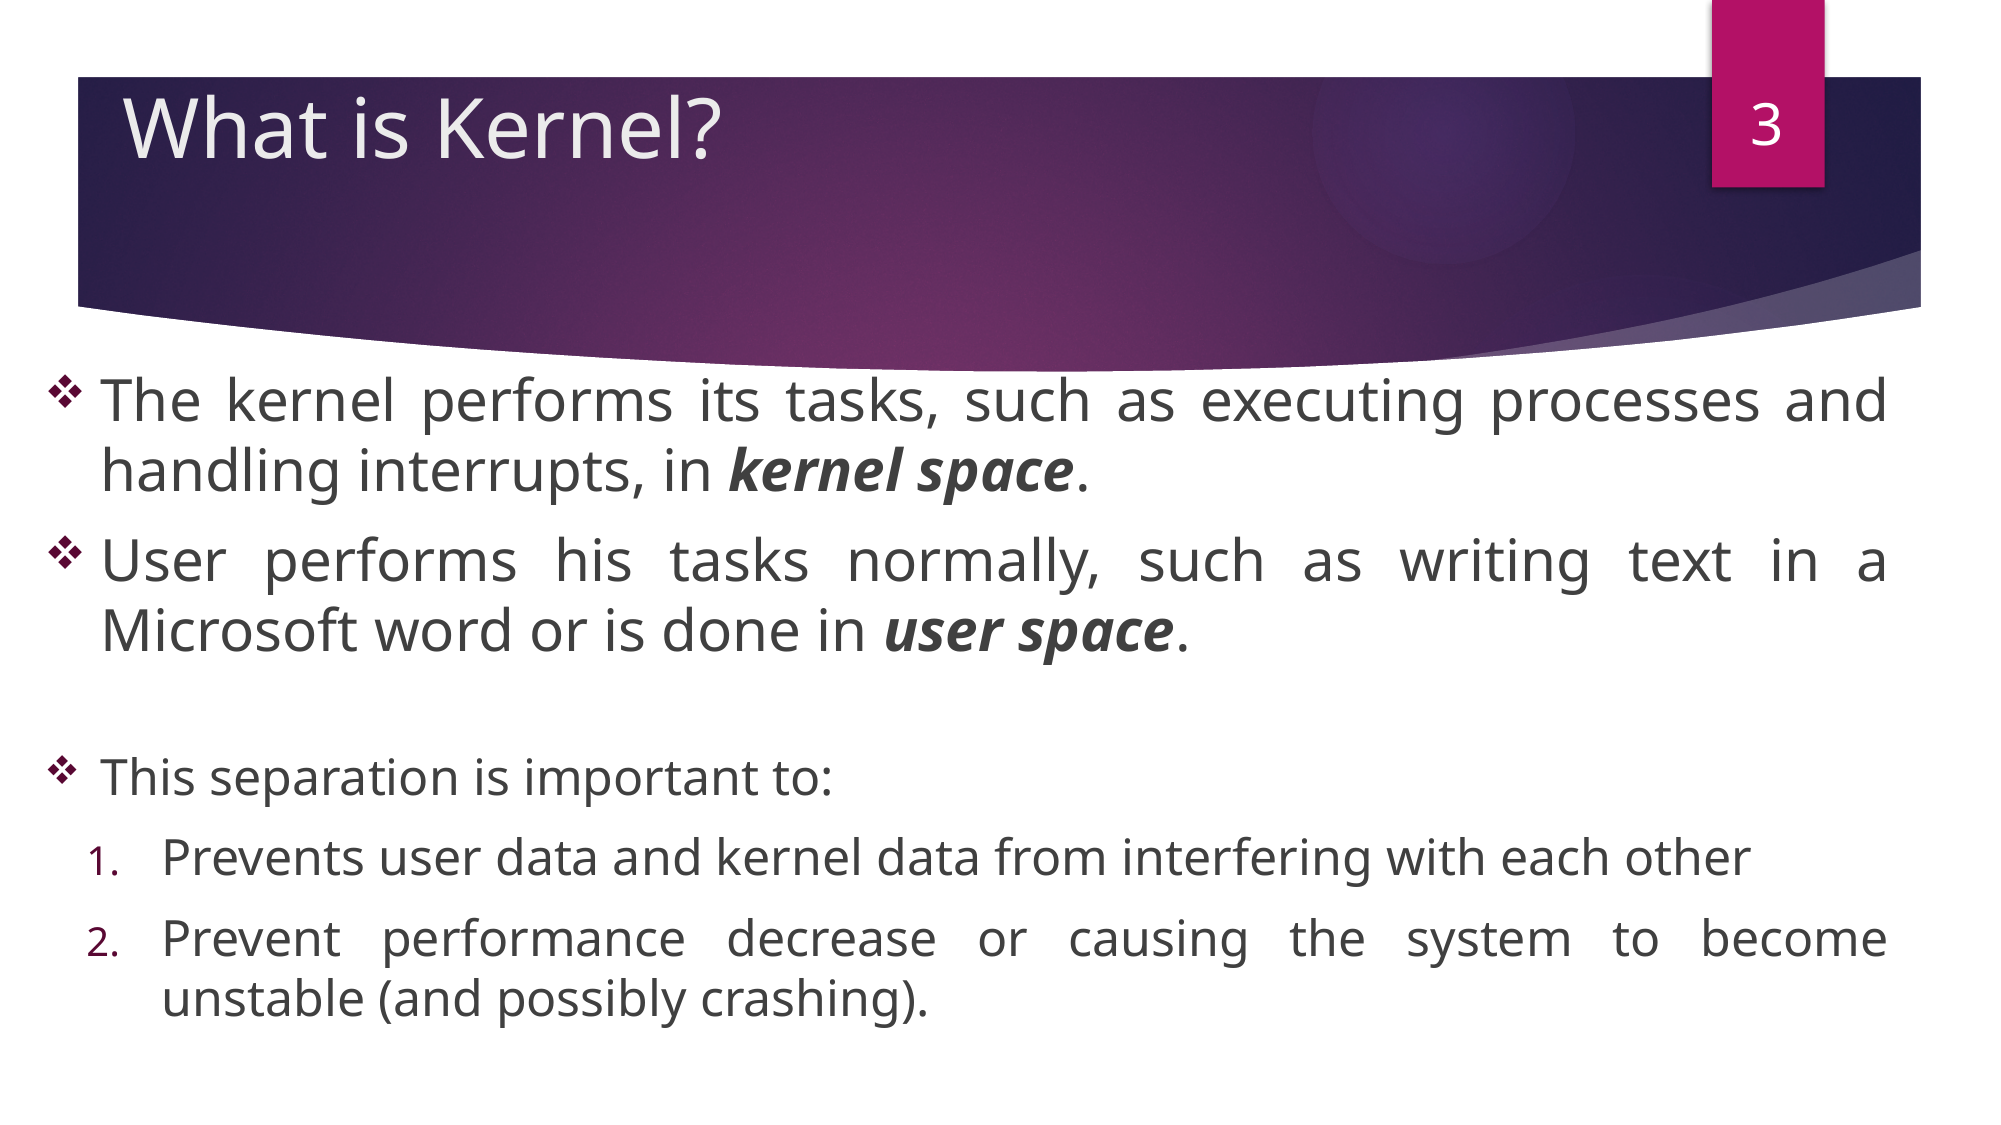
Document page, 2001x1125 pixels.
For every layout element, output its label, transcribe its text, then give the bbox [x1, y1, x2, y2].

list The kernel performs its tasks, such as executing processes and handling interrupts, in kernel space. User performs his tasks normally, such as writing text in a Microsoft word or is done in user space. This separation is important to: Prevents user data and kernel data from interfering with each other Prevent performance decrease or causing the system to become unstable (and possibly crashing). [29, 355, 1905, 1125]
slide_number 3 [1698, 48, 1836, 175]
title What is Kernel? [107, 0, 1875, 262]
